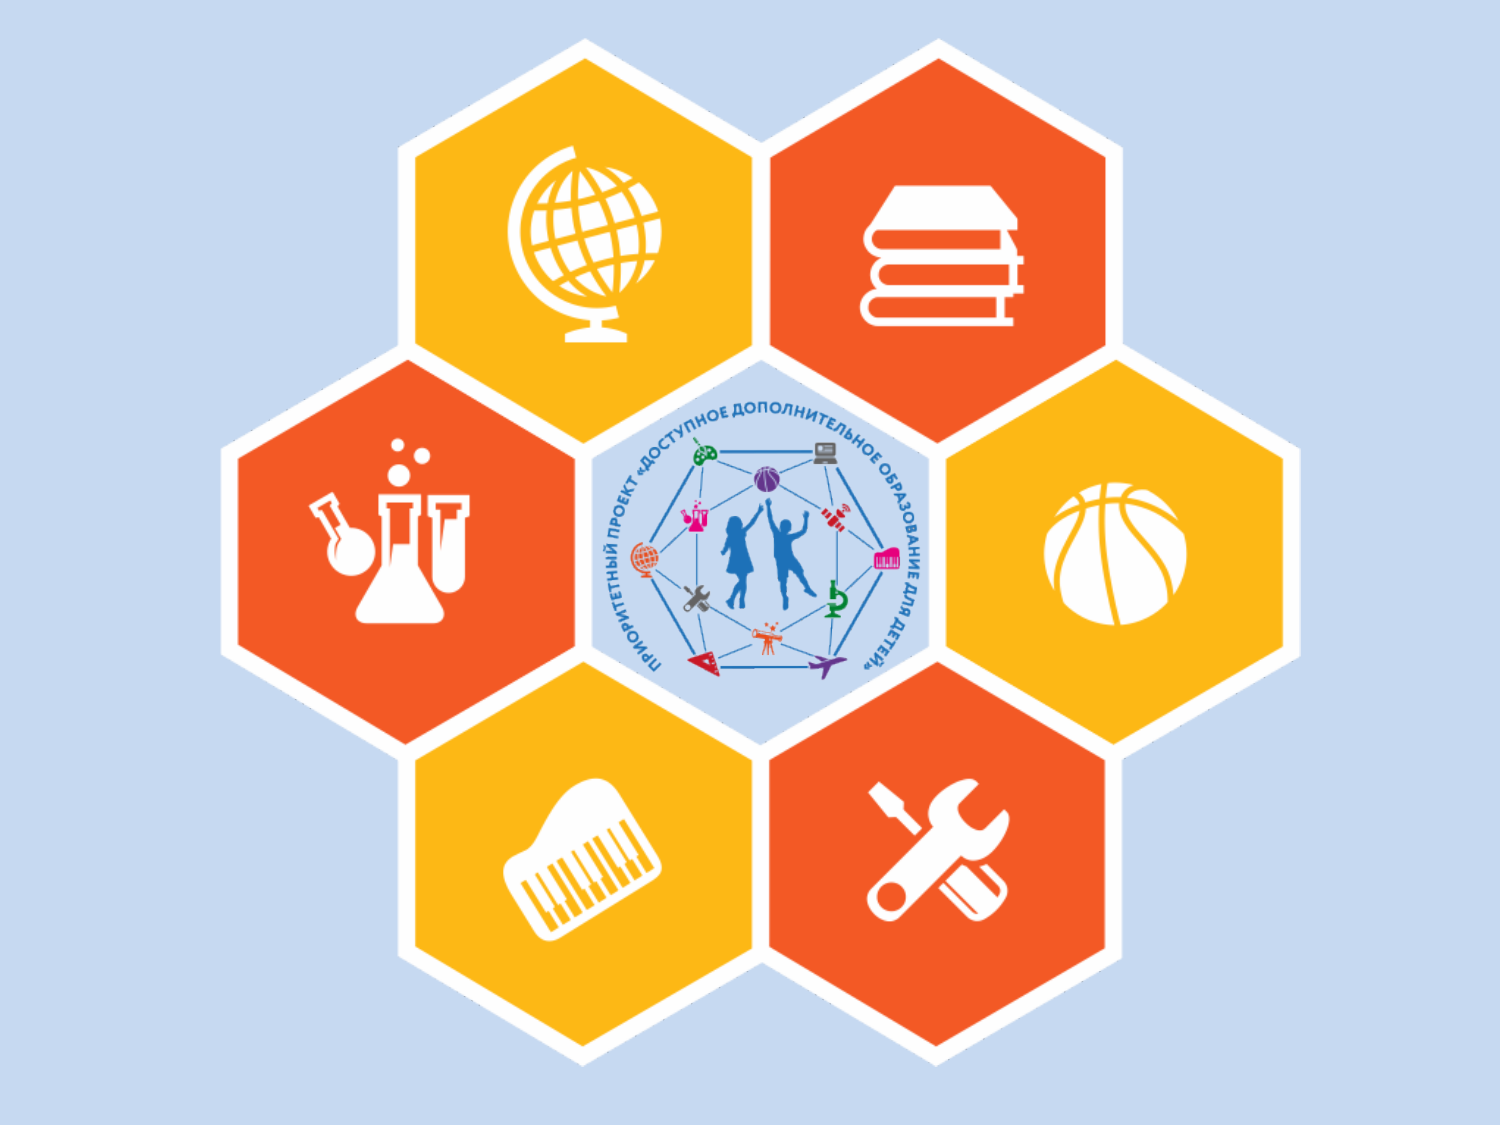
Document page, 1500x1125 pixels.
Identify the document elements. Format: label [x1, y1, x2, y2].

picture [220, 37, 1301, 1067]
